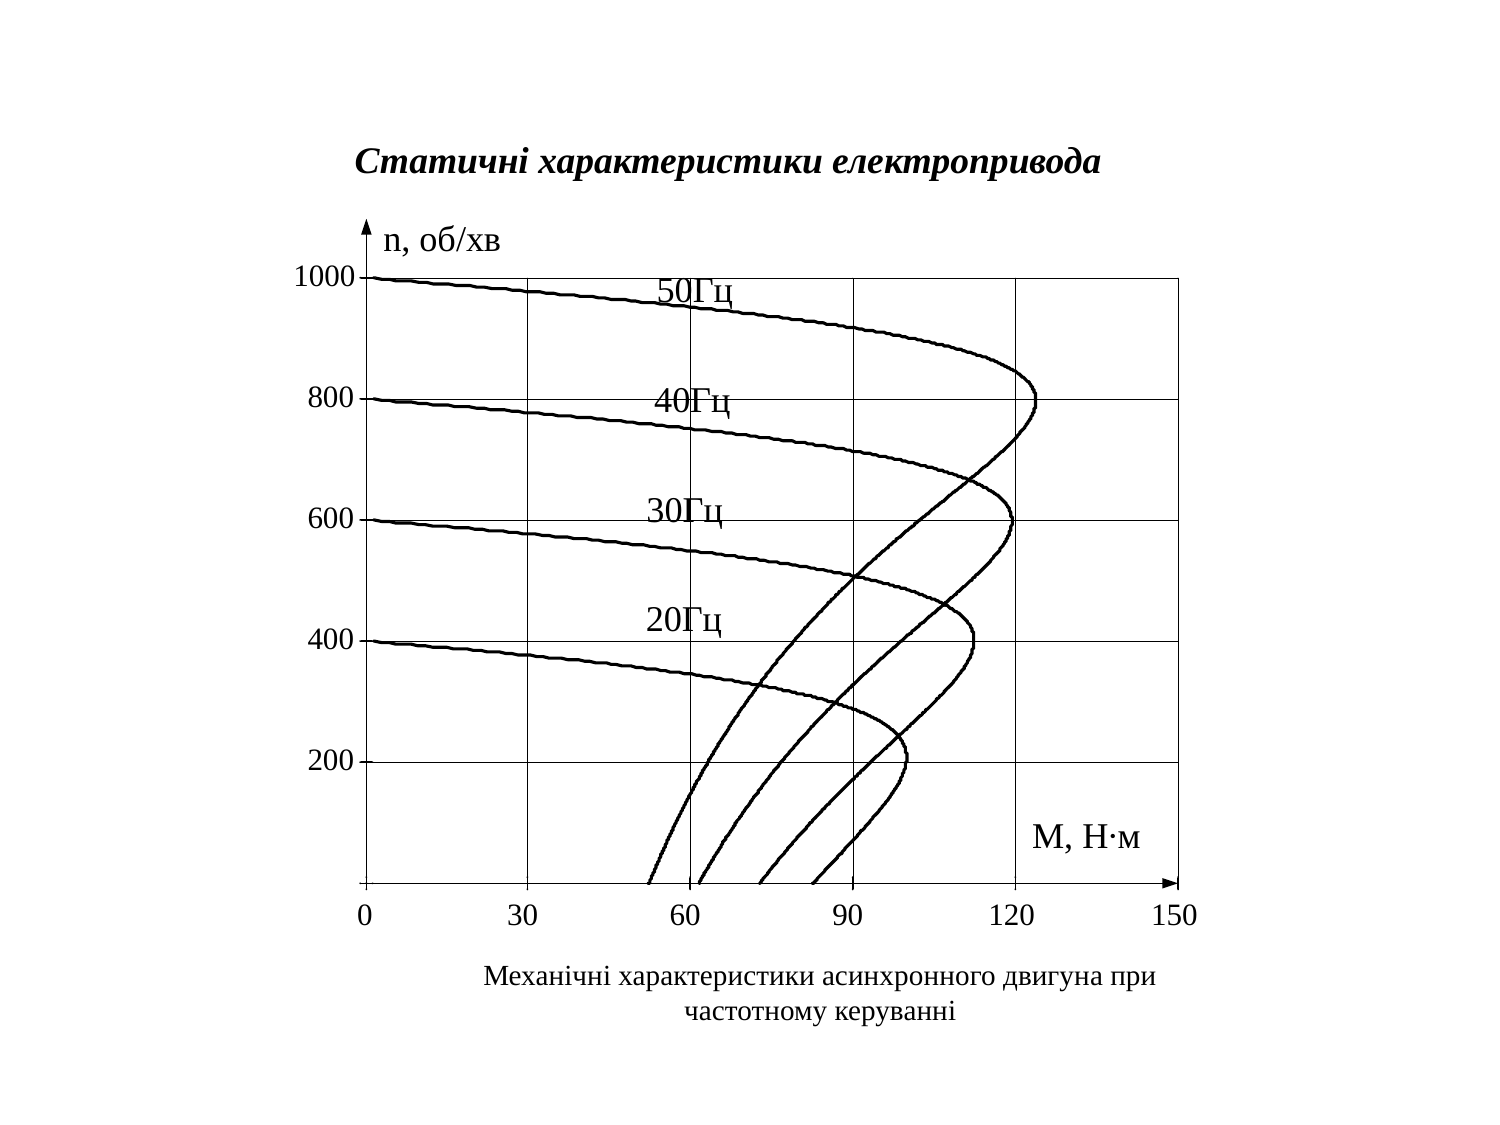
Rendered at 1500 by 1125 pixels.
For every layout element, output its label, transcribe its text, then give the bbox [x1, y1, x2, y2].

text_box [280, 198, 1209, 938]
text_box Механічні характеристики асинхронного двигуна при частотному керуванні [421, 949, 1219, 1034]
text_box Статичні характеристики електропривода [339, 128, 1336, 189]
